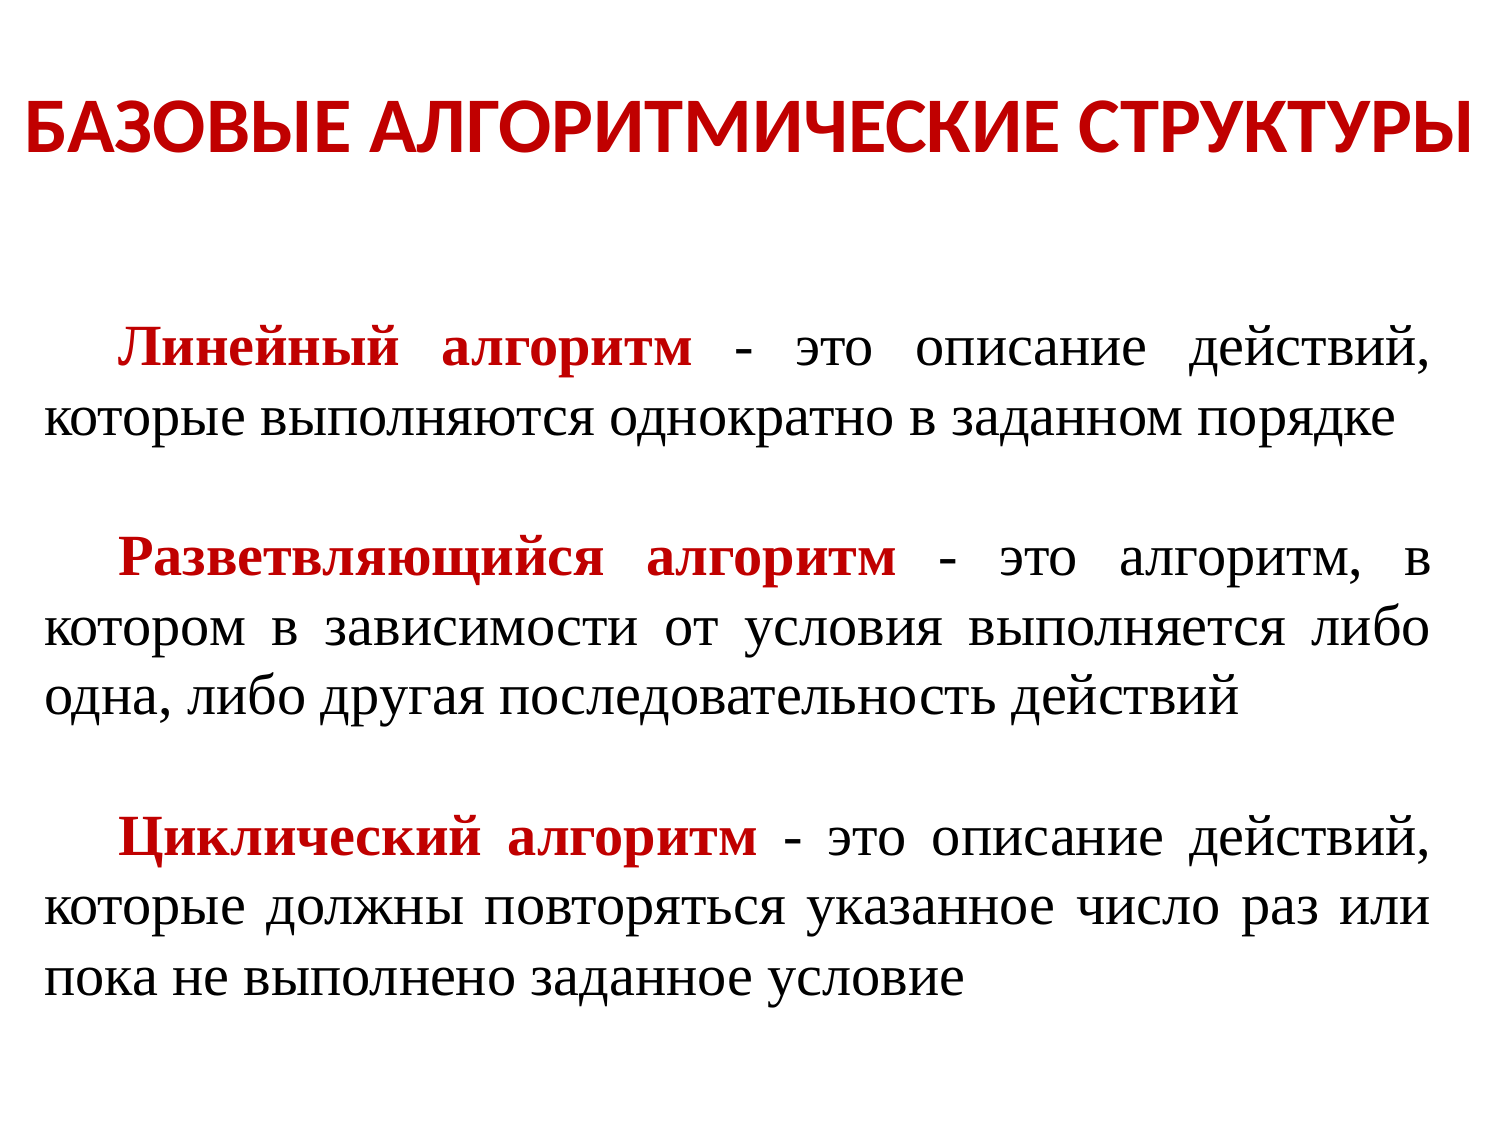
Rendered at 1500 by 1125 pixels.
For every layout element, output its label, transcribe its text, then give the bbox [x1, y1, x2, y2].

text_box Линейный алгоритм - это описание действий, которые выполняются однократно в заданном порядке Разветвляющийся алгоритм - это алгоритм, в котором в зависимости от условия выполняется либо одна, либо другая последовательность действий Циклический алгоритм - это описание действий, которые должны повторяться указанное число раз или пока не выполнено заданное условие [29, 299, 1447, 1084]
title Базовые алгоритмические структуры [0, 27, 1500, 215]
